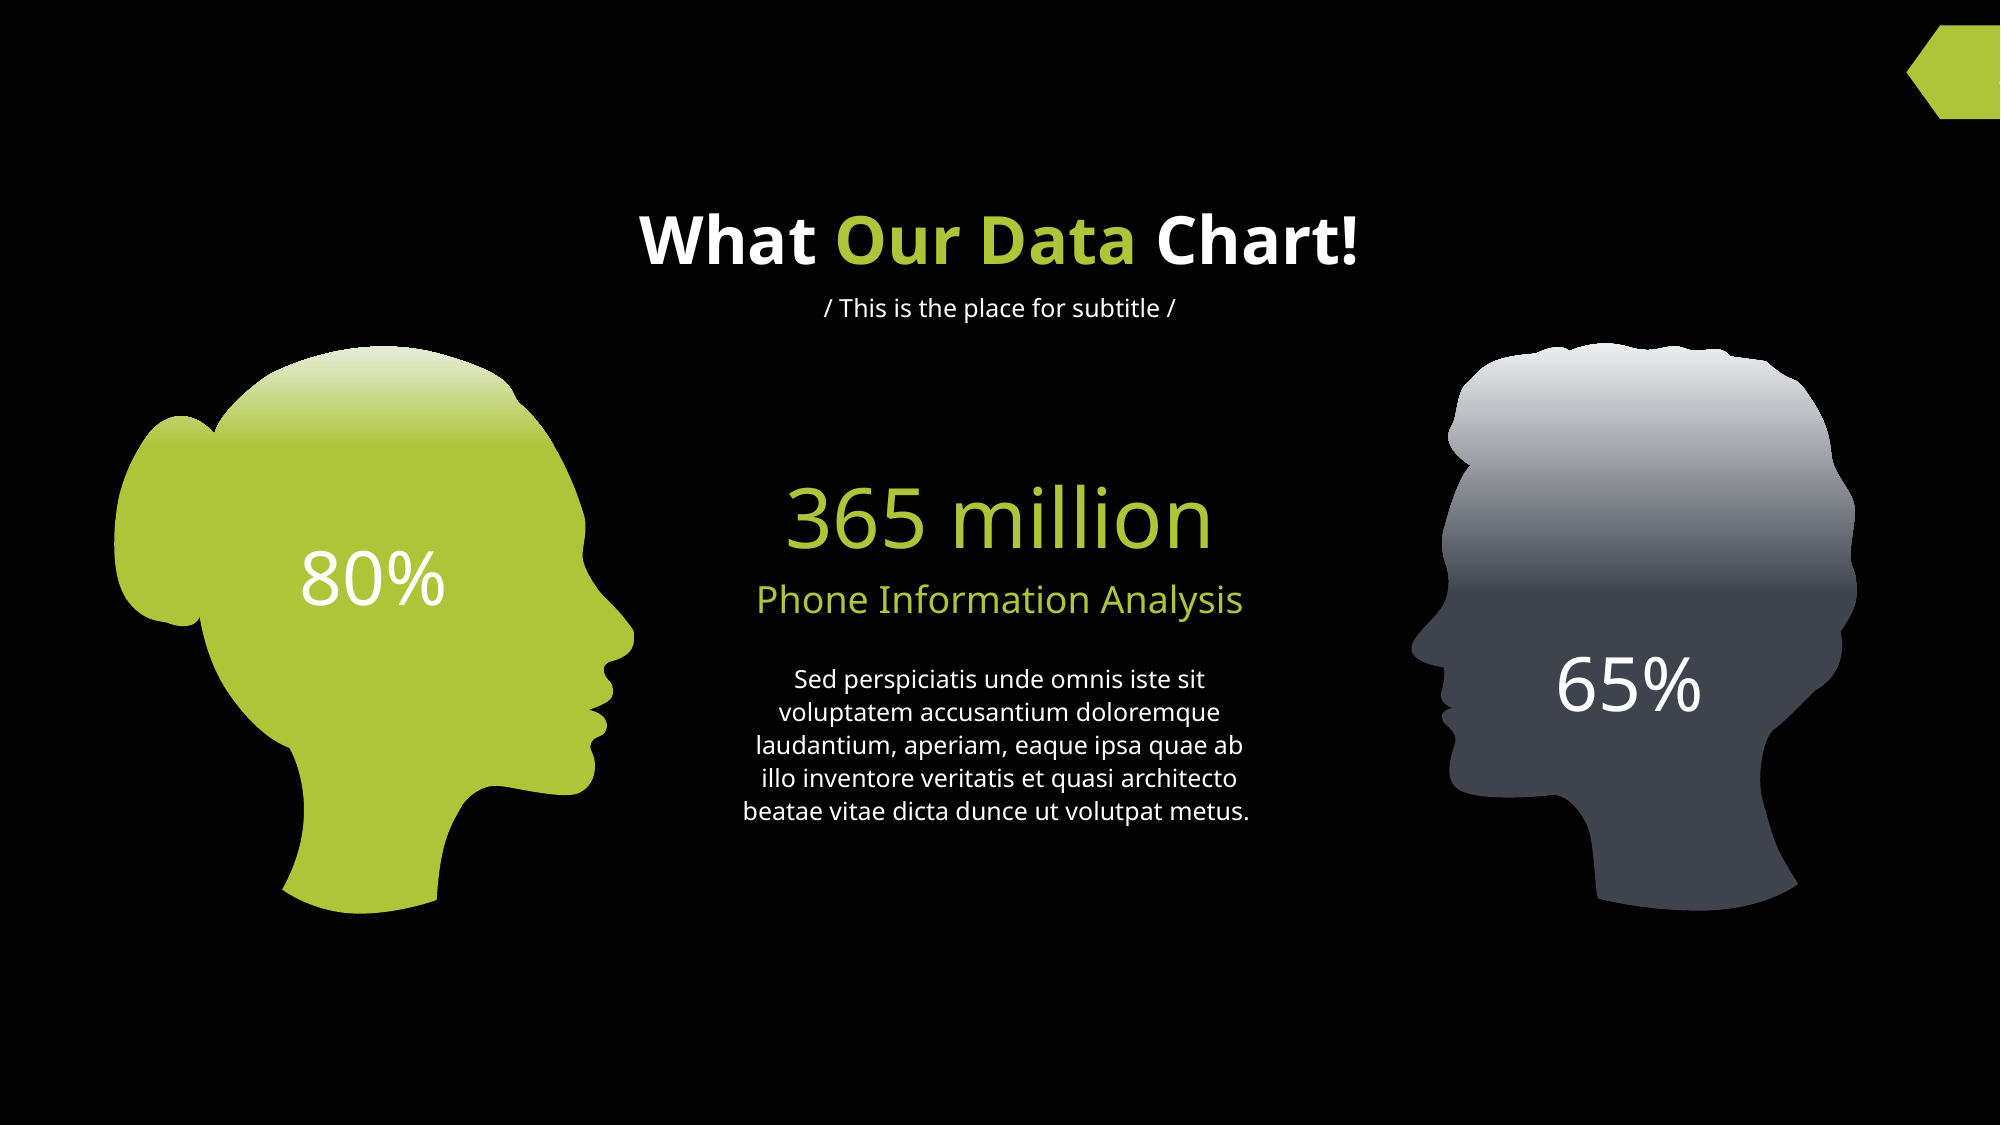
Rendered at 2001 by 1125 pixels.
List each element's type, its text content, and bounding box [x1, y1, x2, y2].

text_box 365 million [770, 458, 1230, 568]
text_box 80% [284, 522, 463, 628]
text_box [114, 346, 635, 914]
text_box Phone Information Analysis [741, 568, 1259, 629]
text_box 65% [1540, 629, 1719, 734]
text_box What Our Data Chart! [625, 190, 1375, 286]
text_box / This is the place for subtitle / [808, 285, 1192, 331]
text_box [1411, 343, 1858, 911]
text_box Sed perspiciatis unde omnis iste sit voluptatem accusantium doloremque laudantium, aperiam, eaque ipsa quae ab illo inventore veritatis et quasi architecto beatae vitae dicta dunce ut volutpat metus. [722, 653, 1278, 833]
